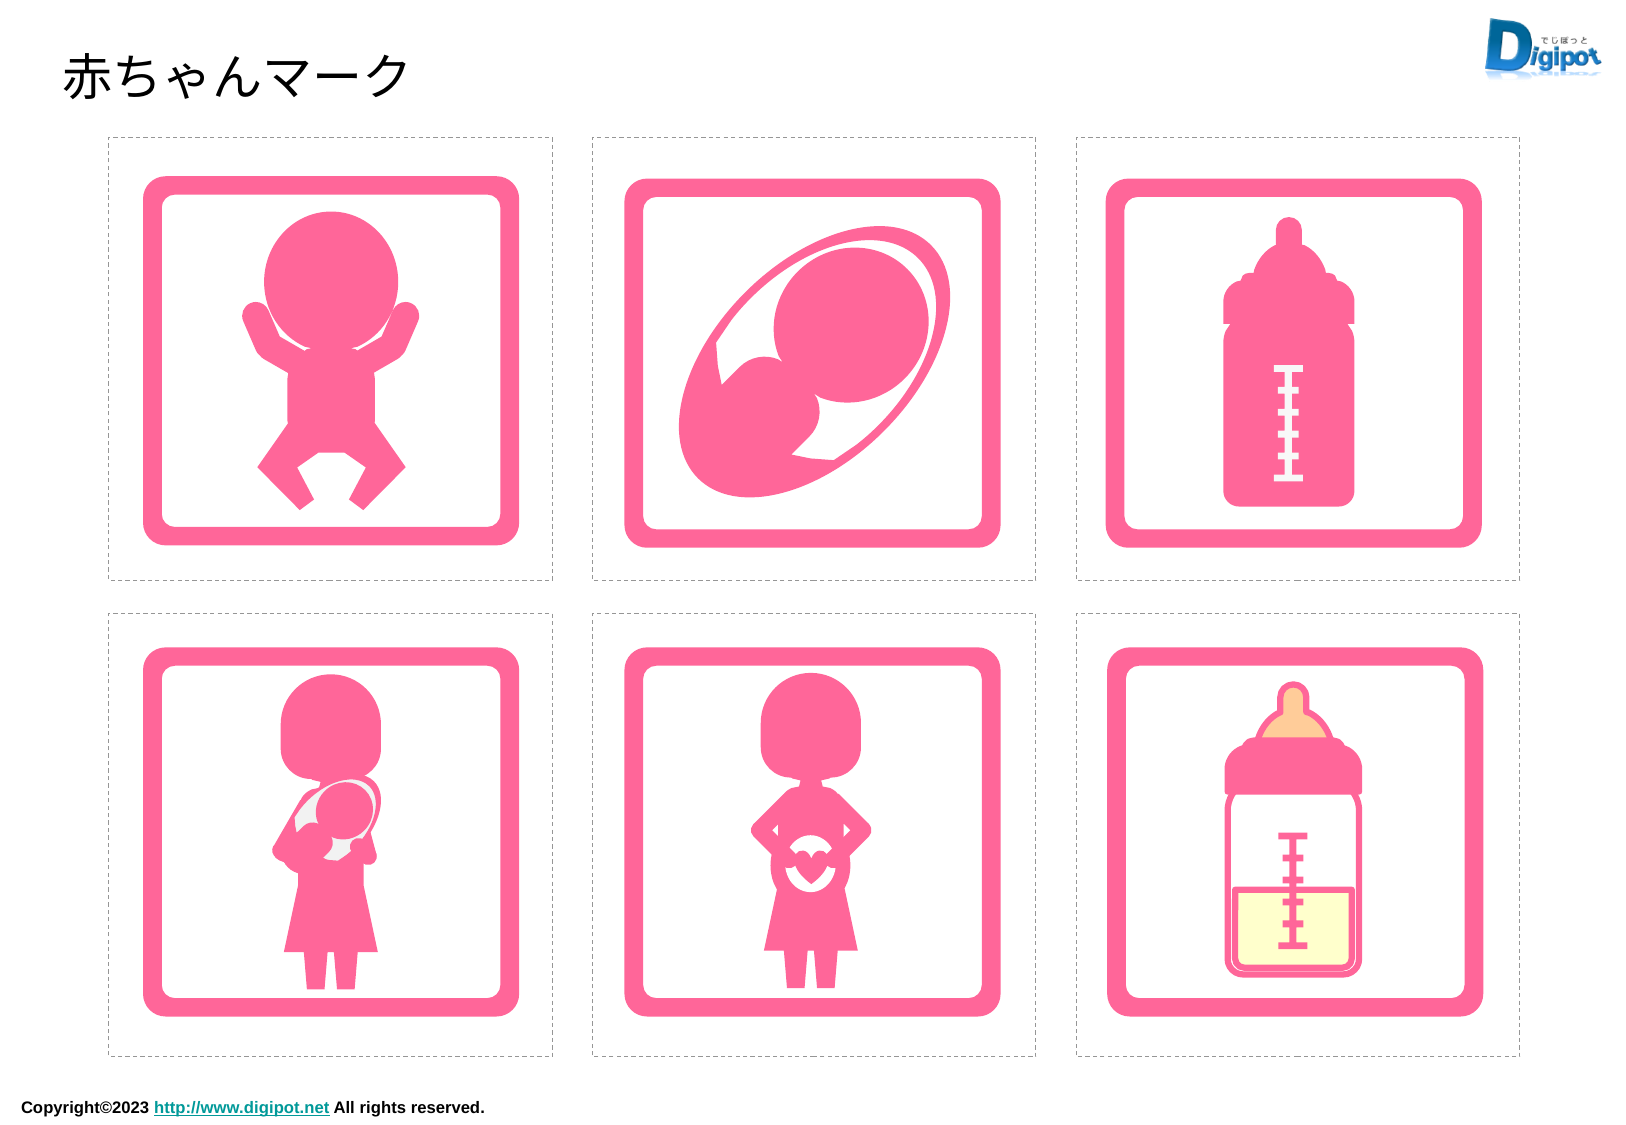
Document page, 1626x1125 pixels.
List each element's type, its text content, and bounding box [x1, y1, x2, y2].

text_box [142, 647, 520, 1017]
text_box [1106, 647, 1484, 1017]
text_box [624, 178, 1001, 548]
text_box 赤ちゃんマーク [47, 38, 427, 113]
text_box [1105, 178, 1483, 548]
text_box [142, 175, 520, 546]
picture [1485, 18, 1602, 82]
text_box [624, 647, 1001, 1017]
